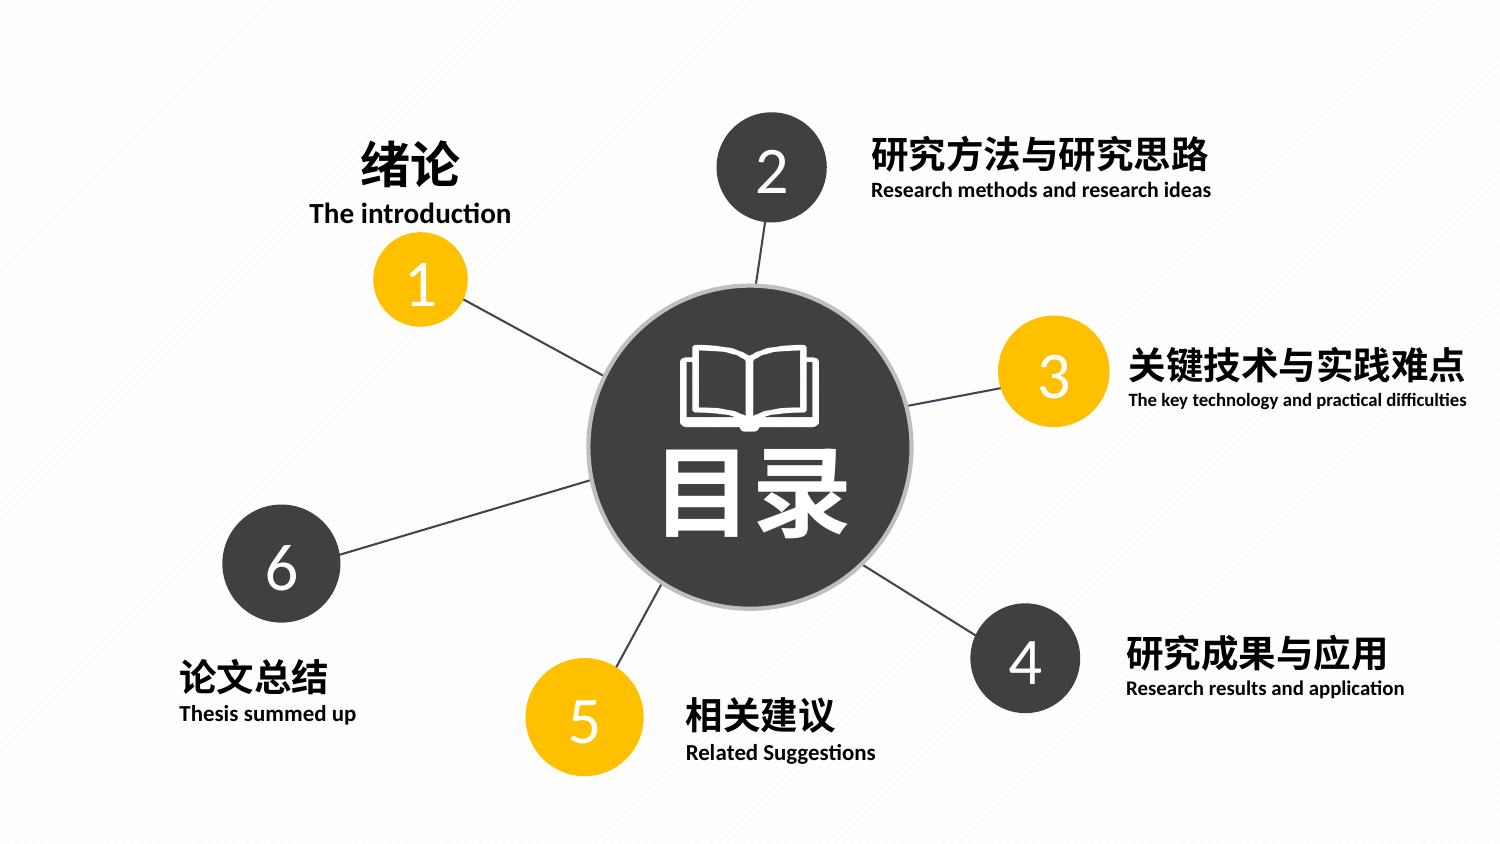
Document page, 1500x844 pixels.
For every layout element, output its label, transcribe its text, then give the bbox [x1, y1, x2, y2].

text_box 相关建议 Related Suggestions [670, 684, 891, 773]
text_box [586, 283, 738, 528]
text_box 目录 [637, 421, 867, 557]
text_box 研究方法与研究思路 Research methods and research ideas [856, 123, 1227, 210]
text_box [599, 529, 692, 698]
text_box 3 [995, 313, 1112, 428]
text_box [867, 433, 914, 516]
text_box 5 [523, 655, 646, 779]
text_box 6 [220, 502, 343, 625]
text_box 研究成果与应用 Research results and application [1111, 622, 1420, 708]
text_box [452, 293, 627, 389]
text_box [327, 470, 623, 559]
text_box 关键技术与实践难点 The key technology and practical difficulties [1113, 334, 1482, 418]
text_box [824, 376, 1064, 424]
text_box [787, 517, 987, 643]
text_box [695, 557, 782, 611]
text_box 论文总结 Thesis summed up [164, 646, 372, 734]
text_box 1 [371, 237, 470, 329]
text_box 绪论 The introduction [294, 126, 527, 237]
picture [679, 344, 821, 432]
text_box 4 [968, 601, 1083, 716]
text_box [743, 215, 767, 342]
text_box [772, 284, 897, 374]
text_box 2 [714, 110, 829, 225]
